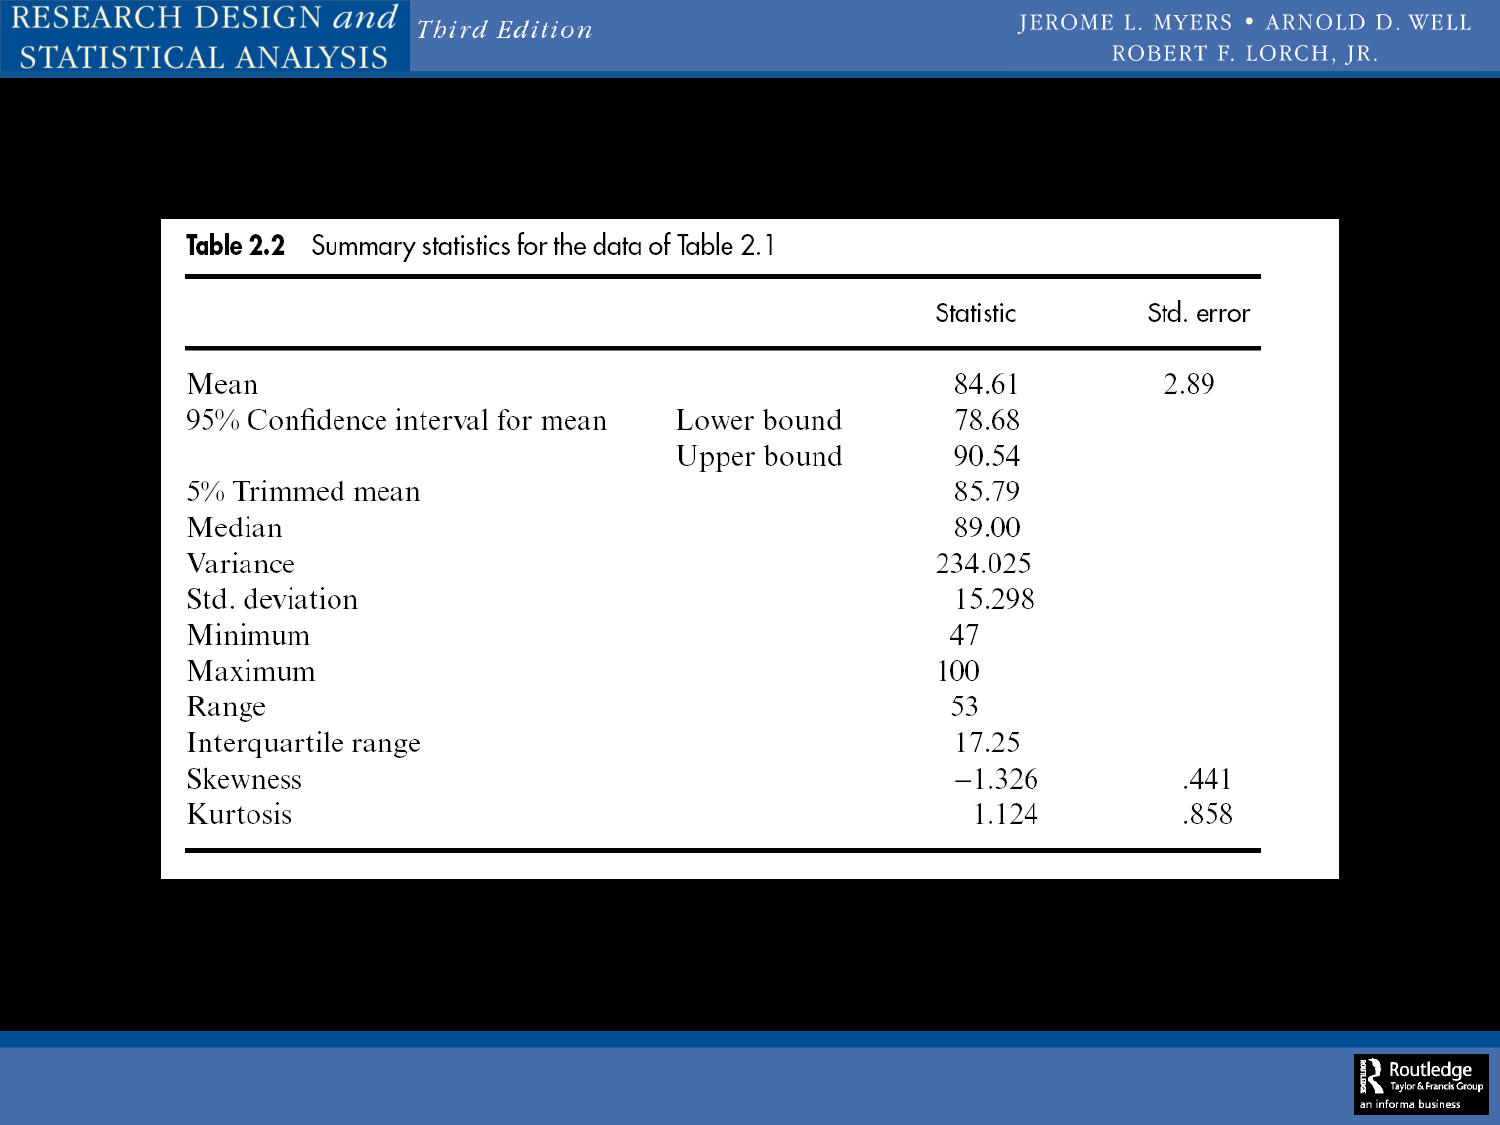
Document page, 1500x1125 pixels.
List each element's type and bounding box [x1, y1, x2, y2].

picture [0, 0, 1500, 78]
picture [0, 1031, 1500, 1125]
list [161, 219, 1339, 880]
